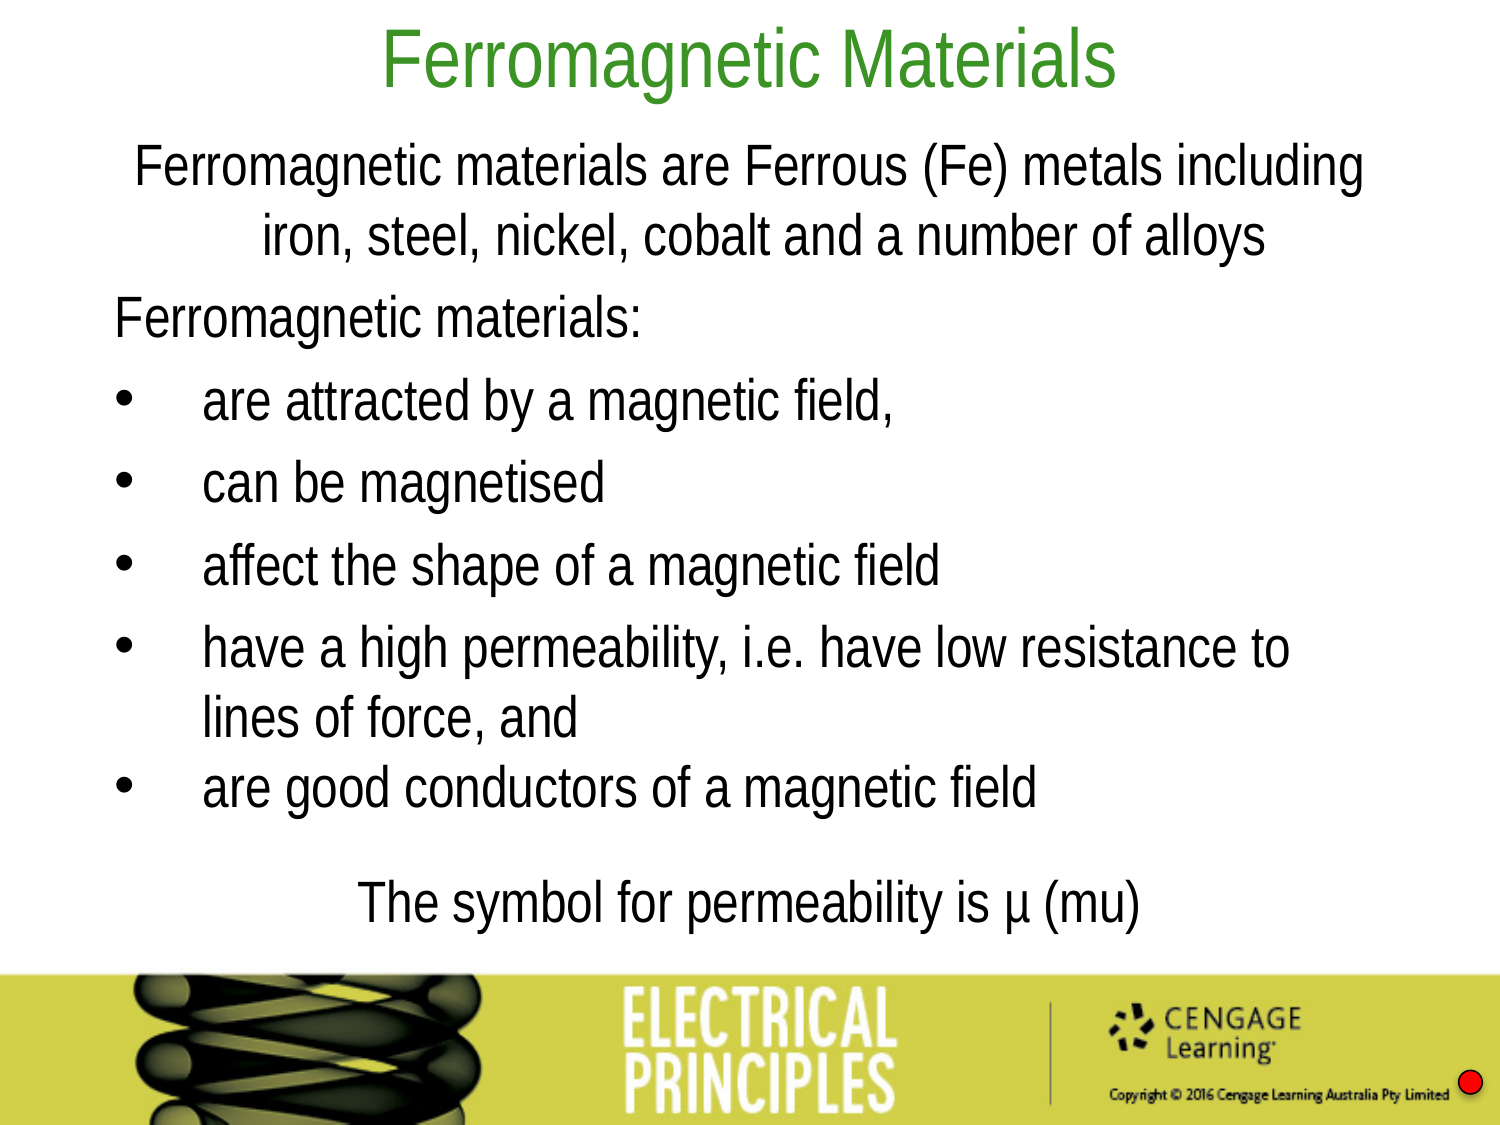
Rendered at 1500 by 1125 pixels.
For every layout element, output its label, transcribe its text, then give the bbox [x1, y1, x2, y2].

text_box Ferromagnetic Materials [0, 0, 1500, 107]
text_box [1457, 1069, 1484, 1095]
picture [0, 107, 1500, 1125]
text_box Ferromagnetic materials are Ferrous (Fe) metals including iron, steel, nickel, cobalt and a number of alloys Ferromagnetic materials: are attracted by a magnetic field, can be magnetised affect the shape of a magnetic field have a high permeability, i.e. have low resistance to lines of force, and are good conductors of a magnetic field The symbol for permeability is µ (mu) [100, 119, 1400, 942]
